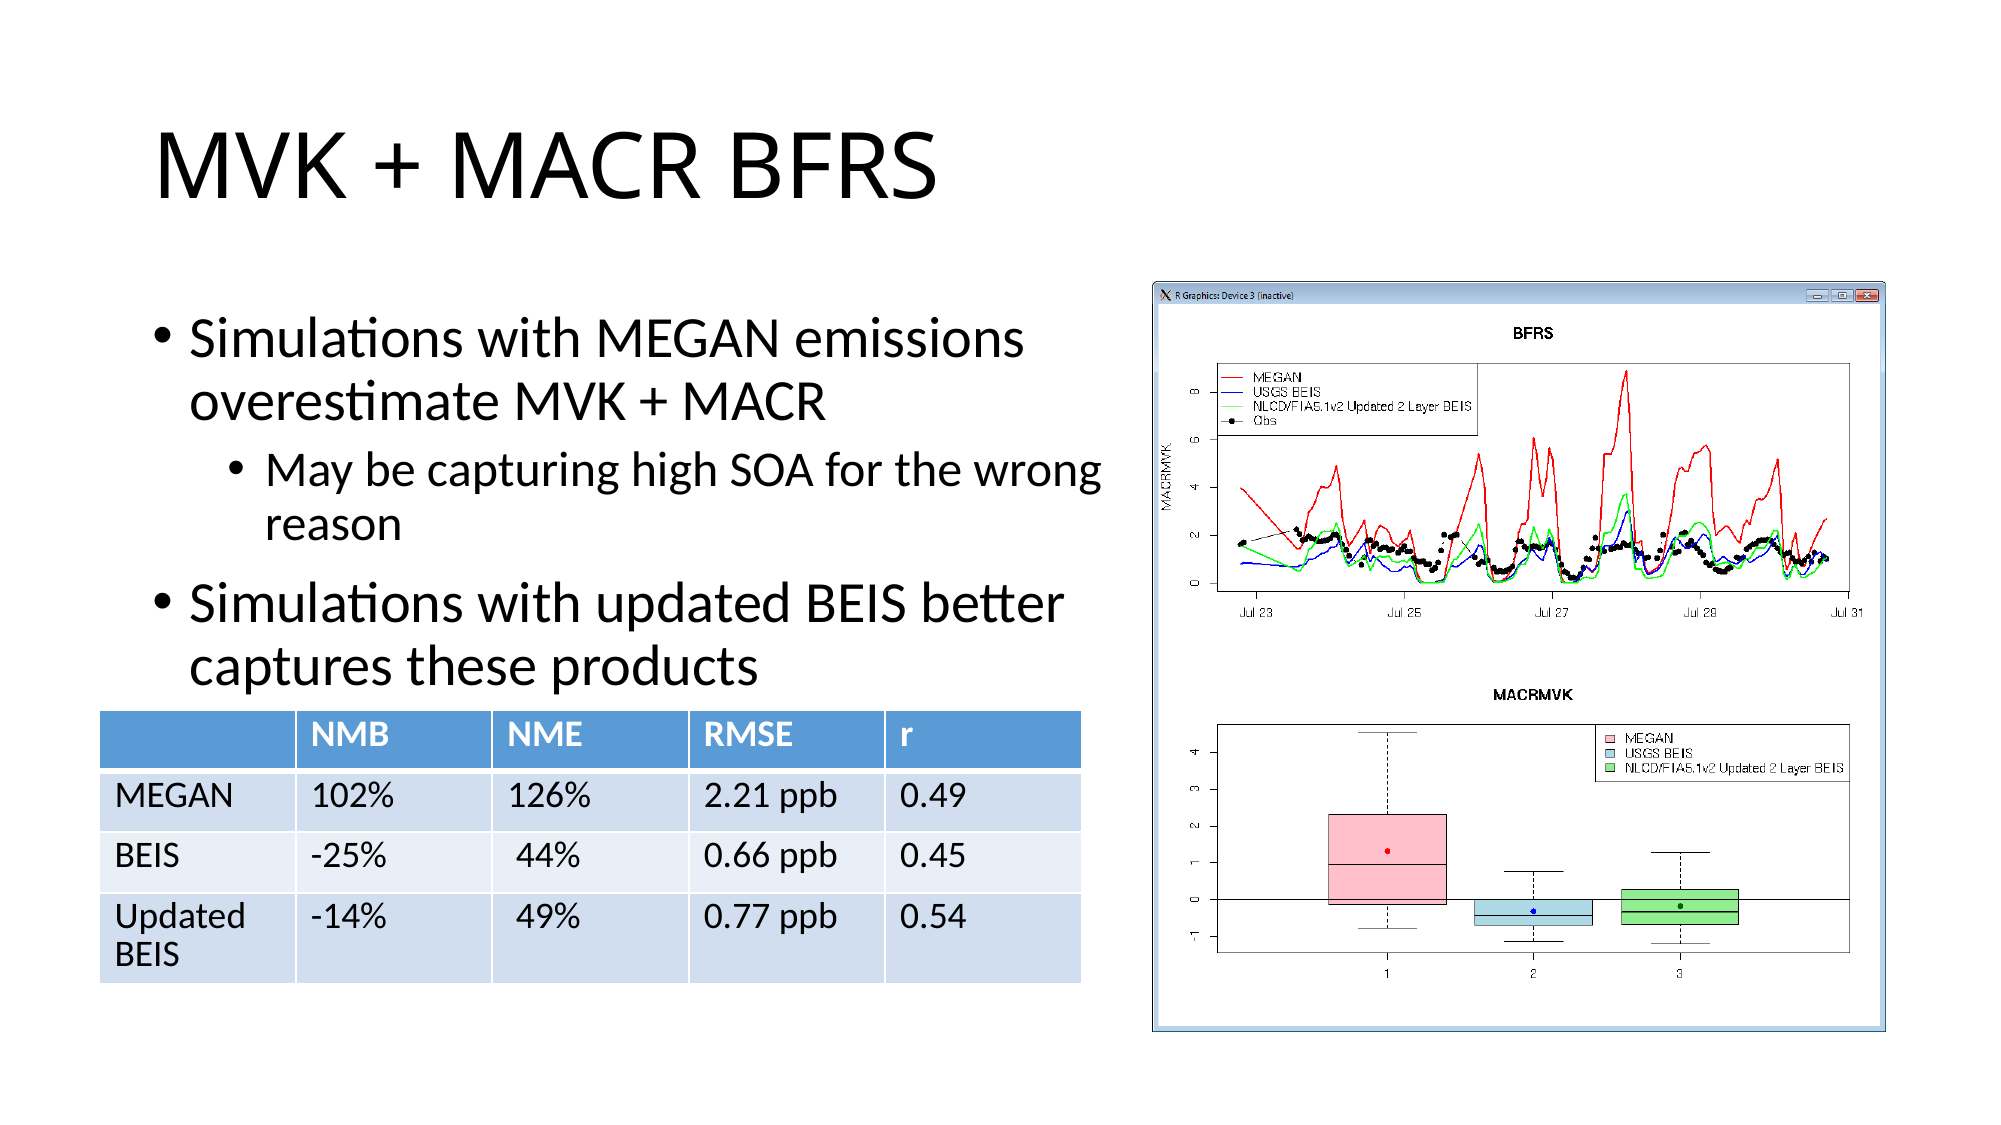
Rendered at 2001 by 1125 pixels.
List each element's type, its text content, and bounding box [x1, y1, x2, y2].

table_cell 44% [493, 833, 688, 892]
table_header RMSE [690, 711, 884, 768]
table_cell 0.66 ppb [690, 833, 884, 892]
table_cell Updated BEIS [100, 894, 295, 983]
table_header r [886, 711, 1081, 768]
list Simulations with MEGAN emissions overestimate MVK + MACR May be capturing high SOA for the wrong reason Simulations with updated BEIS better captures these products [137, 299, 1152, 1014]
table_cell 0.49 [886, 774, 1081, 831]
table_header [100, 711, 295, 768]
table_cell BEIS [100, 833, 295, 892]
table_header NMB [297, 711, 491, 768]
table_cell 2.21 ppb [690, 774, 884, 831]
table_cell -25% [297, 833, 491, 892]
table_cell 49% [493, 894, 688, 983]
table_cell 126% [493, 774, 688, 831]
table_header NME [493, 711, 688, 768]
table_cell 0.77 ppb [690, 894, 884, 983]
table_cell MEGAN [100, 774, 295, 831]
table_cell 0.54 [886, 894, 1081, 983]
picture [1152, 281, 1886, 1032]
table_cell -14% [297, 894, 491, 983]
table_cell 102% [297, 774, 491, 831]
table_cell 0.45 [886, 833, 1081, 892]
title MVK + MACR BFRS [137, 59, 1863, 278]
